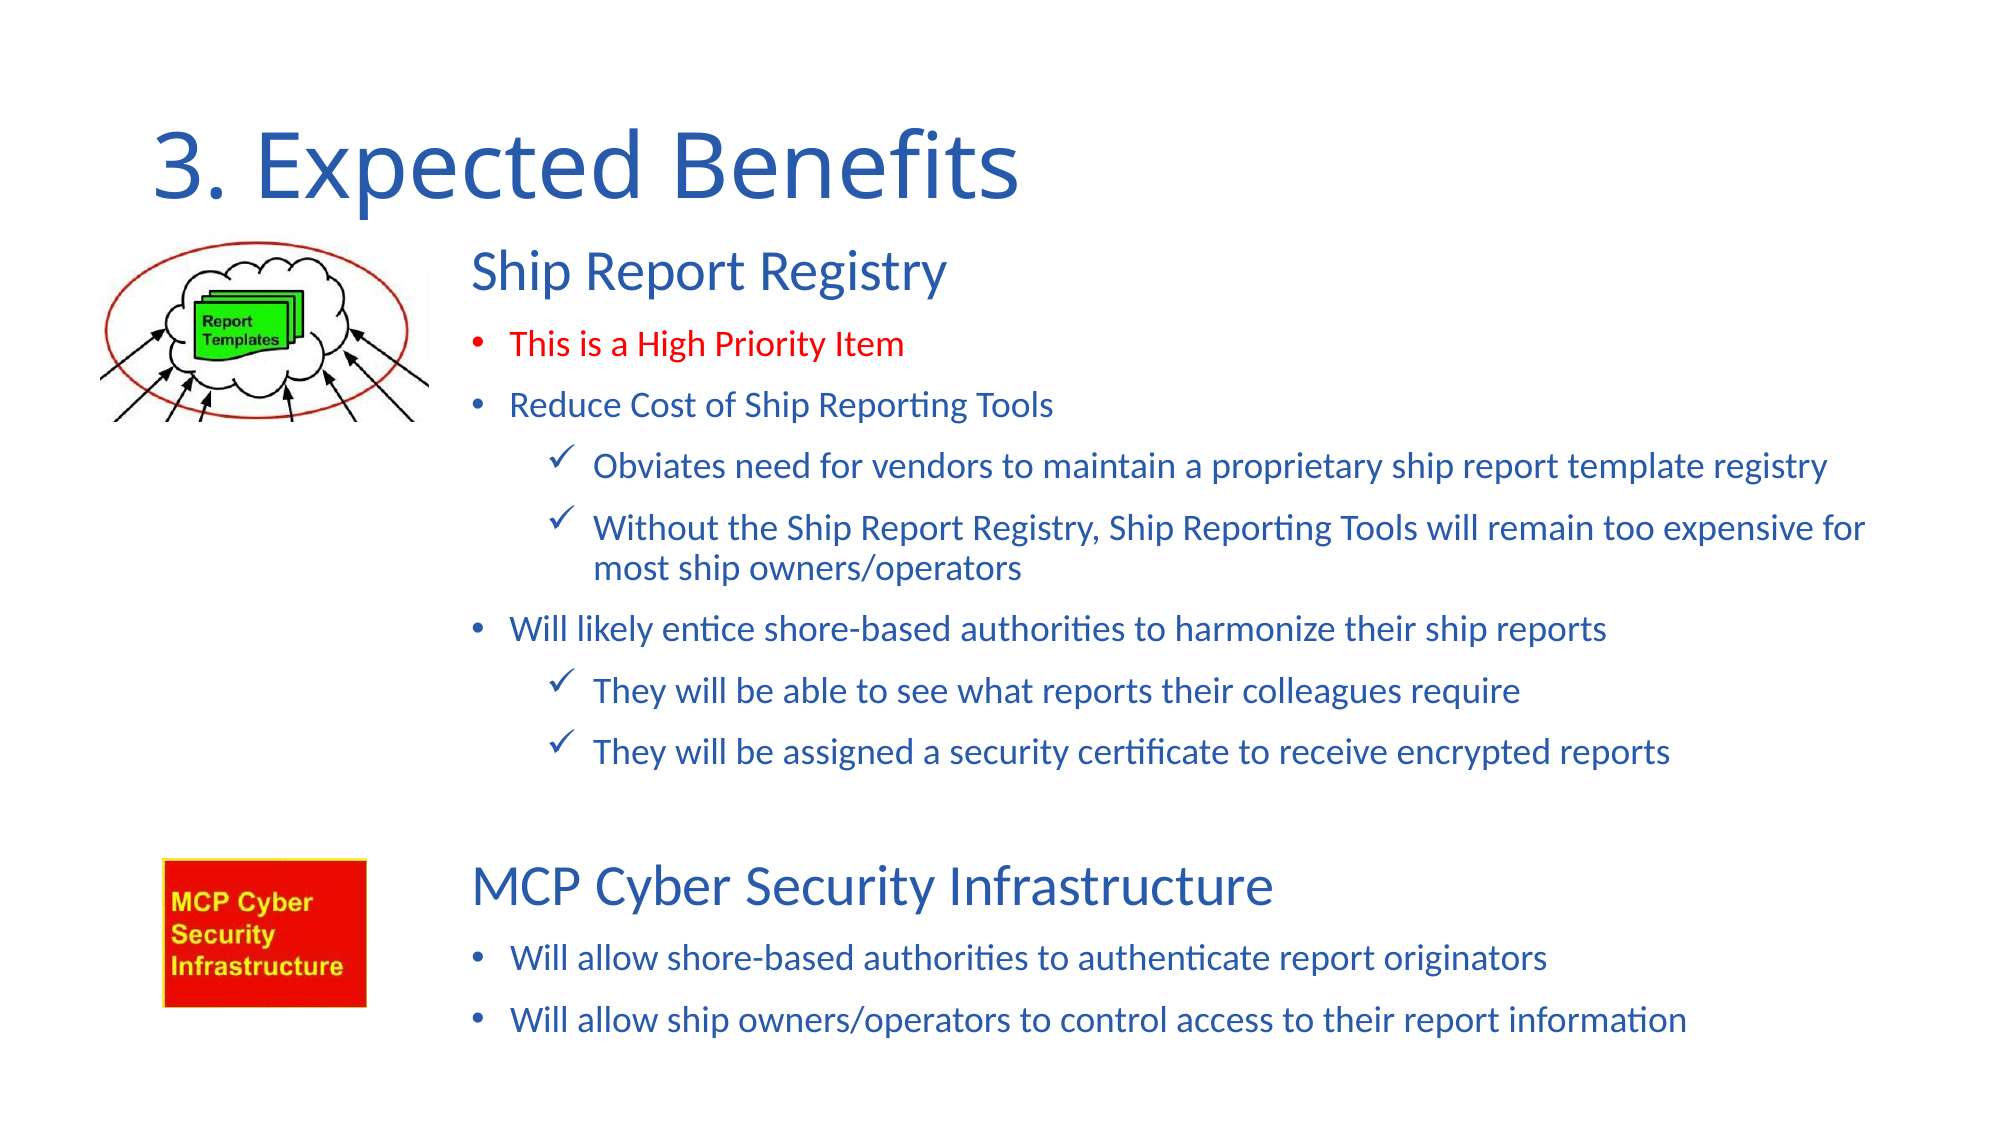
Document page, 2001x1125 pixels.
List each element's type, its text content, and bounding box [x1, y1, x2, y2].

title 3. Expected Benefits [137, 59, 1863, 278]
text_box Ship Report Registry This is a High Priority Item Reduce Cost of Ship Reporting Tools Obviates need for vendors to maintain a proprietary ship report template registry Without the Ship Report Registry, Ship Reporting Tools will remain too expensive for most ship owners/operators Will likely entice shore-based authorities to harmonize their ship reports They will be able to see what reports their colleagues require They will be assigned a security certificate to receive encrypted reports MCP Cyber Security Infrastructure Will allow shore-based authorities to authenticate report originators Will allow ship owners/operators to control access to their report information [456, 232, 1899, 1125]
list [100, 234, 429, 422]
picture [162, 858, 367, 1008]
